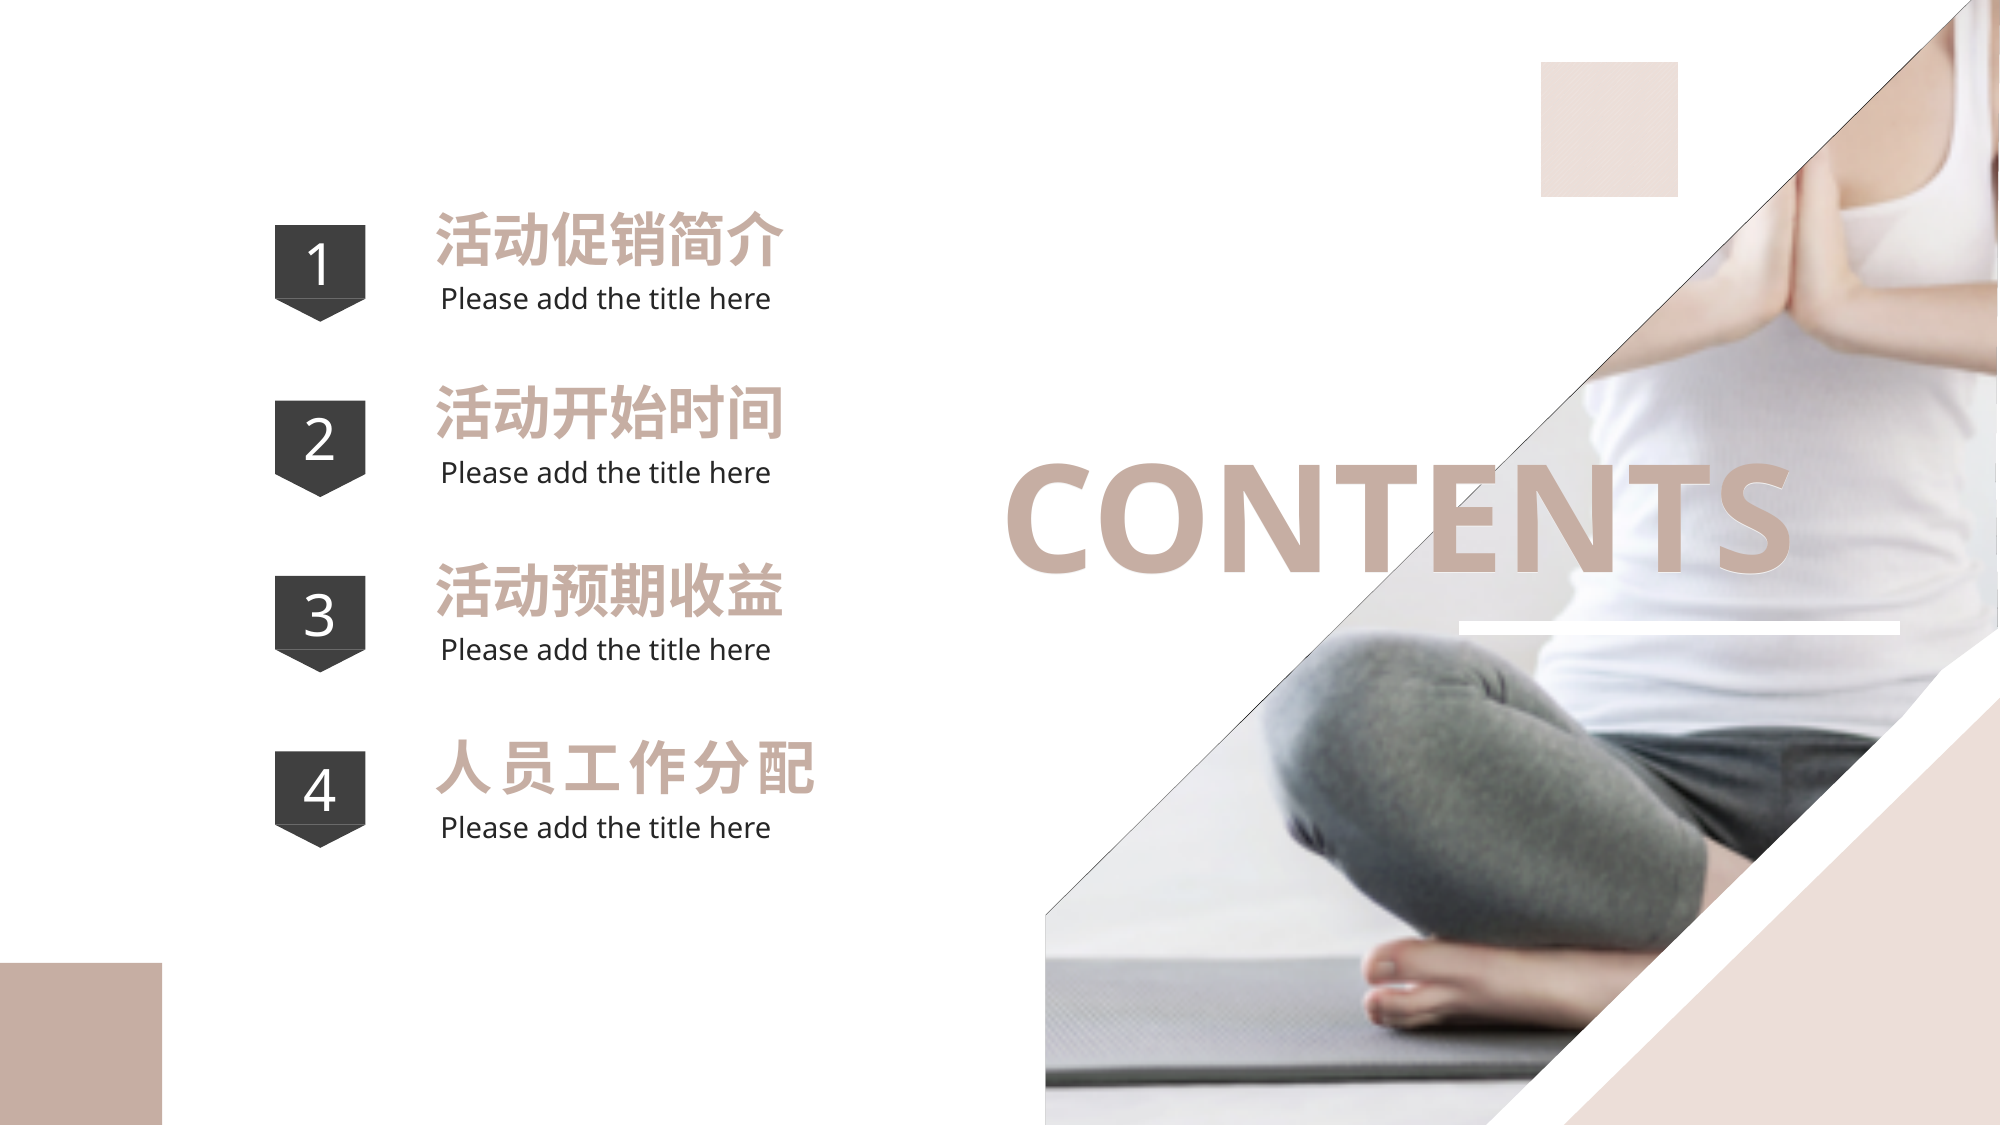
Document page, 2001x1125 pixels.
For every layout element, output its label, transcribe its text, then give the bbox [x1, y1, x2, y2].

text_box 活动促销简介 [420, 195, 844, 281]
text_box 活动开始时间 [420, 368, 844, 454]
text_box [1562, 696, 2000, 1125]
text_box [0, 962, 163, 1125]
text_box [275, 575, 366, 673]
text_box 人员工作分配 [420, 724, 844, 809]
text_box [1044, 0, 2000, 1125]
text_box Please add the title here [425, 809, 787, 852]
text_box Please add the title here [425, 454, 787, 497]
picture [1540, 62, 1678, 197]
text_box Please add the title here [425, 632, 787, 674]
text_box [275, 400, 366, 498]
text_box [275, 225, 366, 322]
text_box Please add the title here [425, 281, 787, 323]
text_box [275, 751, 366, 848]
text_box CONTENTS [999, 422, 1867, 604]
text_box 活动预期收益 [420, 546, 844, 632]
